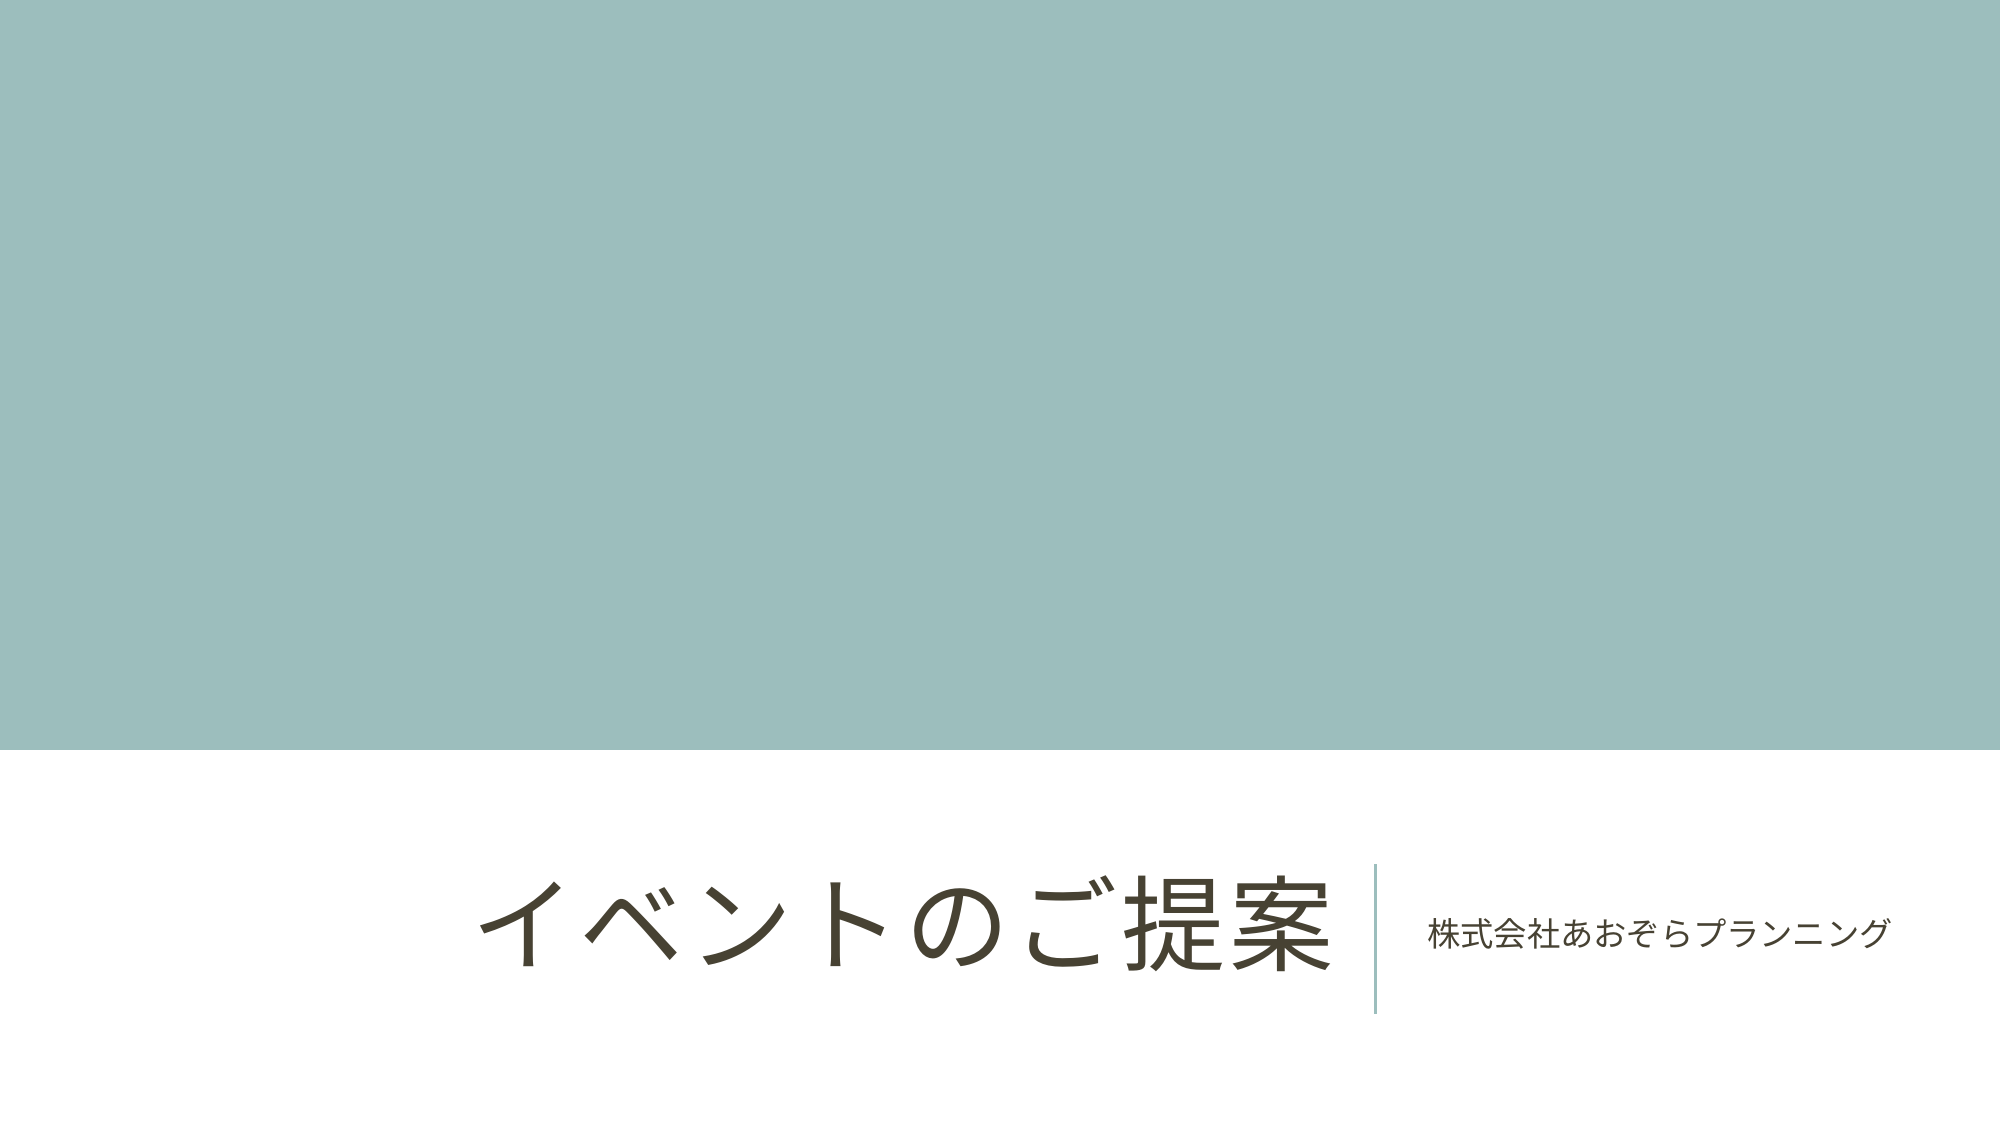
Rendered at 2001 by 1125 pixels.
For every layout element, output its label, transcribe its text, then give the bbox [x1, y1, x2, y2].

subtitle 株式会社あおぞらプランニング [1412, 813, 1938, 1054]
title イベントのご提案 [75, 813, 1350, 1054]
